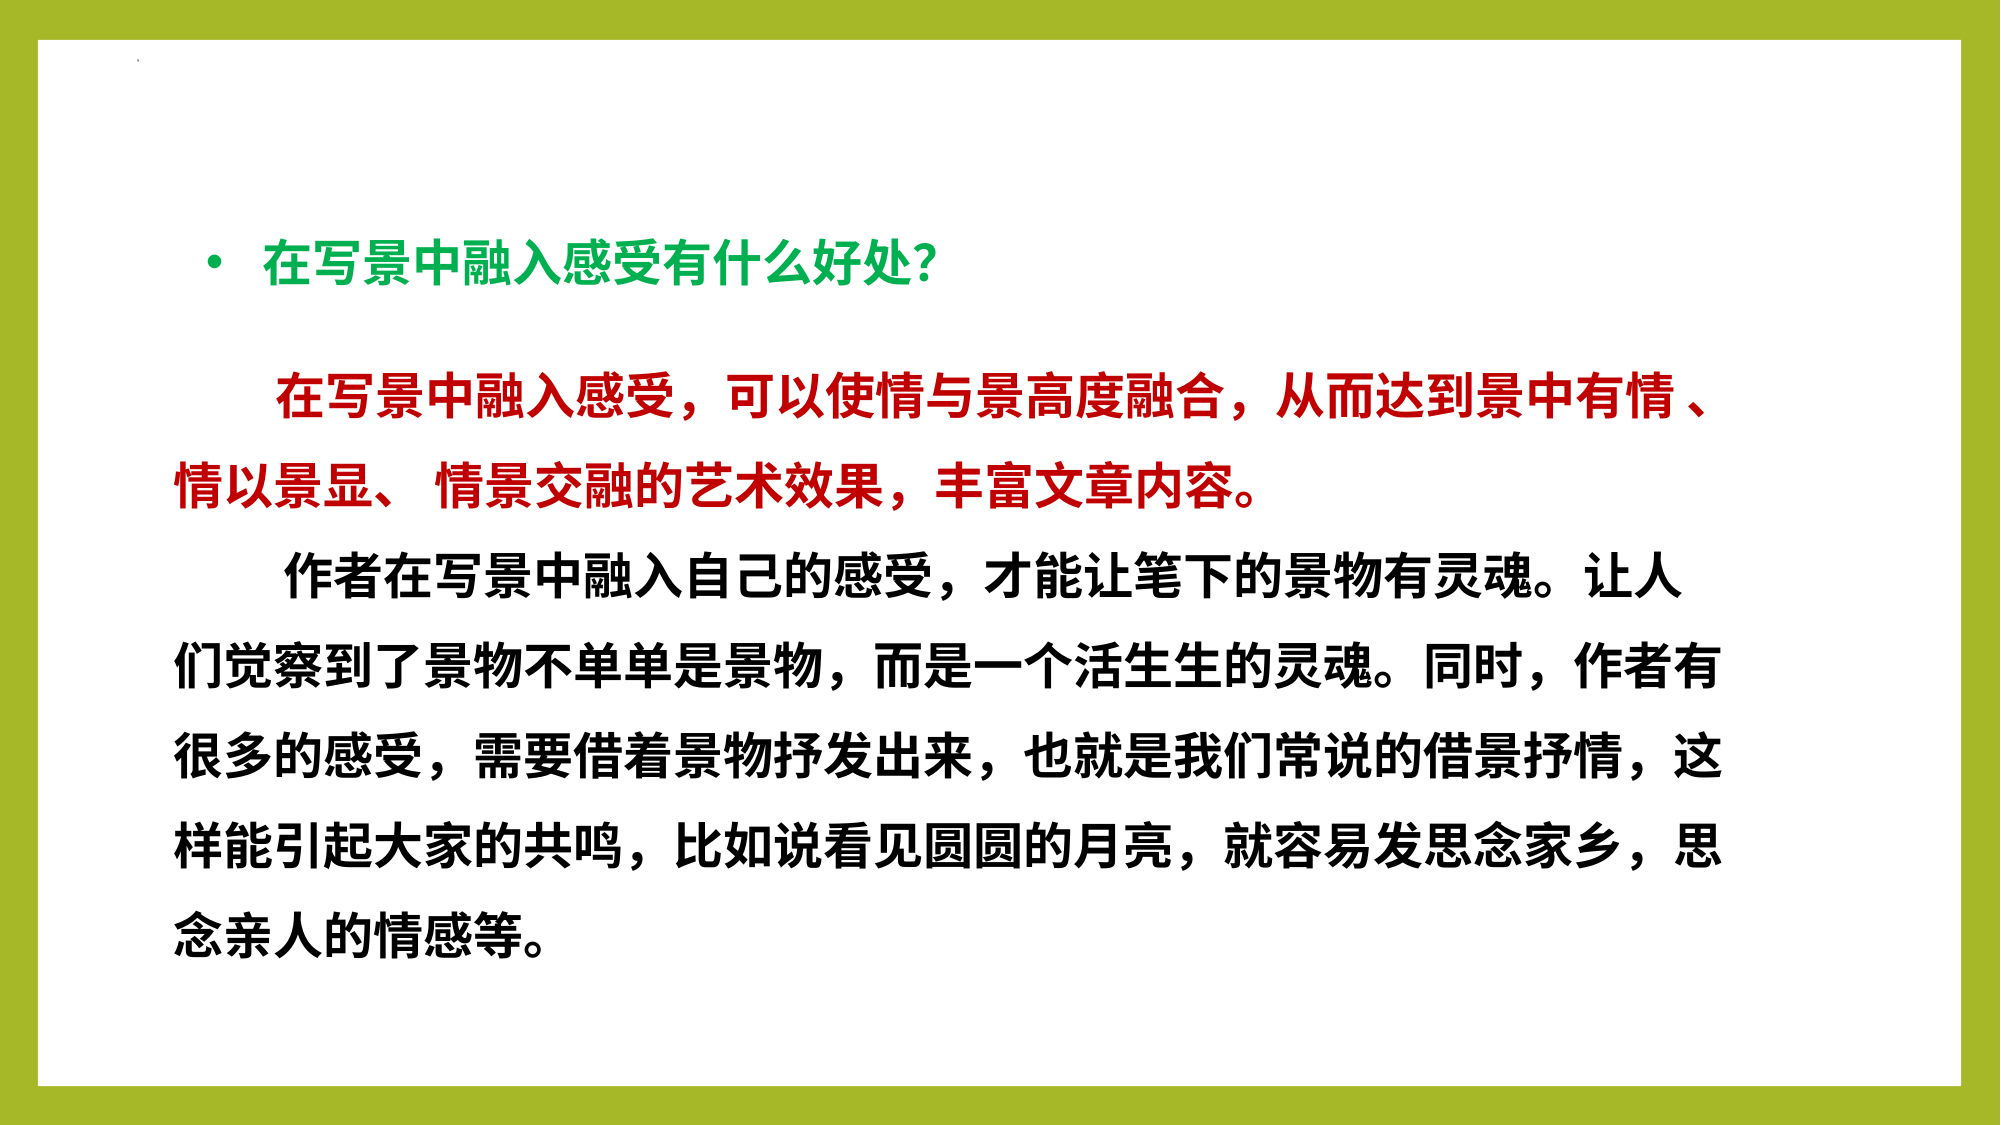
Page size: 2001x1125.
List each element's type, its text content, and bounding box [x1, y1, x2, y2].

text_box 在写景中融入感受，可以使情与景高度融合，从而达到景中有情 、情以景显、 情景交融的艺术效果，丰富文章内容。 作者在写景中融入自己的感受，才能让笔下的景物有灵魂。让人们觉察到了景物不单单是景物，而是一个活生生的灵魂。同时，作者有很多的感受，需要借着景物抒发出来，也就是我们常说的借景抒情，这样能引起大家的共鸣，比如说看见圆圆的月亮，就容易发思念家乡，思念亲人的情感等。 [158, 327, 1749, 973]
text_box 在写景中融入感受有什么好处？ [191, 193, 1191, 299]
